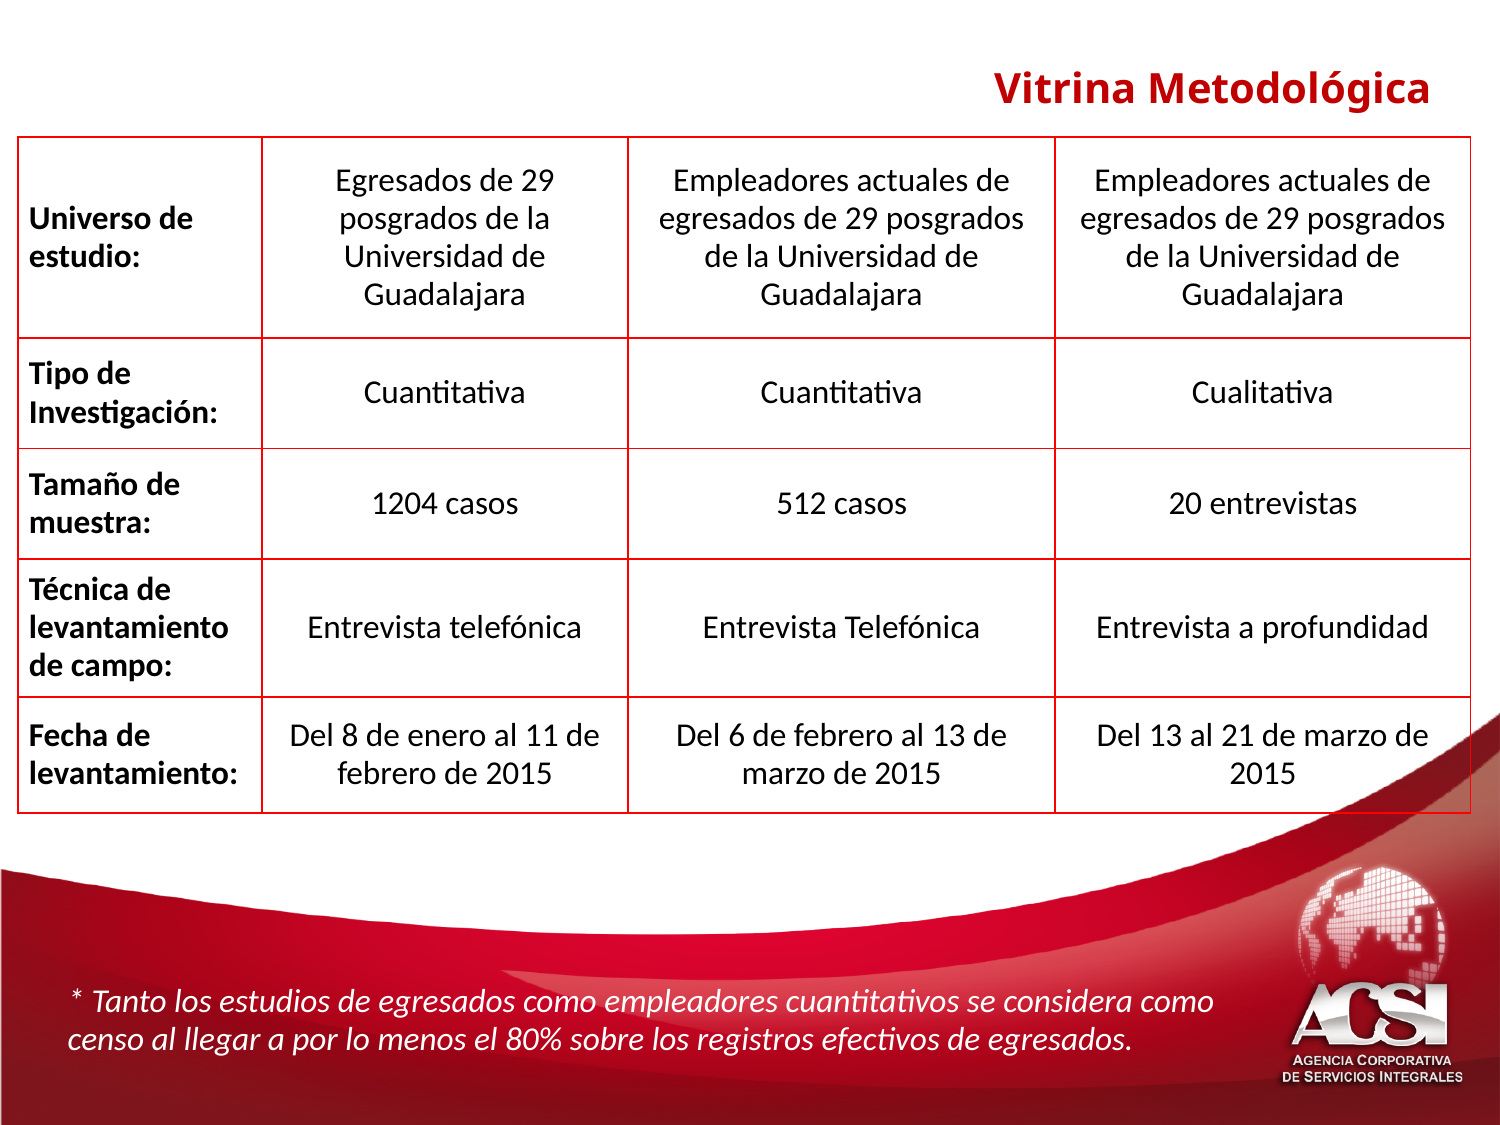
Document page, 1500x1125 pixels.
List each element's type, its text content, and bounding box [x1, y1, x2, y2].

table_cell Del 8 de enero al 11 de febrero de 2015 [263, 698, 627, 812]
table_cell Del 6 de febrero al 13 de marzo de 2015 [629, 698, 1054, 812]
table_cell Del 13 al 21 de marzo de 2015 [1056, 698, 1470, 812]
picture [2, 633, 1499, 1125]
table_header Empleadores actuales de egresados de 29 posgrados de la Universidad de Guadalajara [1056, 138, 1470, 337]
table_header Universo de estudio: [19, 138, 261, 337]
table_cell Entrevista telefónica [263, 560, 627, 696]
table_cell 1204 casos [263, 449, 627, 558]
table_cell 20 entrevistas [1056, 449, 1470, 558]
table_cell Tamaño de muestra: [19, 449, 261, 558]
table_cell 512 casos [629, 449, 1054, 558]
table_header Egresados de 29 posgrados de la Universidad de Guadalajara [263, 138, 627, 337]
table_cell Cuantitativa [629, 339, 1054, 448]
text_box Vitrina Metodológica [927, 54, 1500, 120]
table_header Empleadores actuales de egresados de 29 posgrados de la Universidad de Guadalajara [629, 138, 1054, 337]
table_cell Entrevista Telefónica [629, 560, 1054, 696]
table_cell Cuantitativa [263, 339, 627, 448]
table_cell Técnica de levantamiento de campo: [19, 560, 261, 696]
text_box * Tanto los estudios de egresados como empleadores cuantitativos se considera como censo al llegar a por lo menos el 80% sobre los registros efectivos de egresados. [53, 975, 1294, 1065]
table_cell Fecha de levantamiento: [19, 698, 261, 812]
table_cell Entrevista a profundidad [1056, 560, 1470, 696]
table_cell Cualitativa [1056, 339, 1470, 448]
table_cell Tipo de Investigación: [19, 339, 261, 448]
